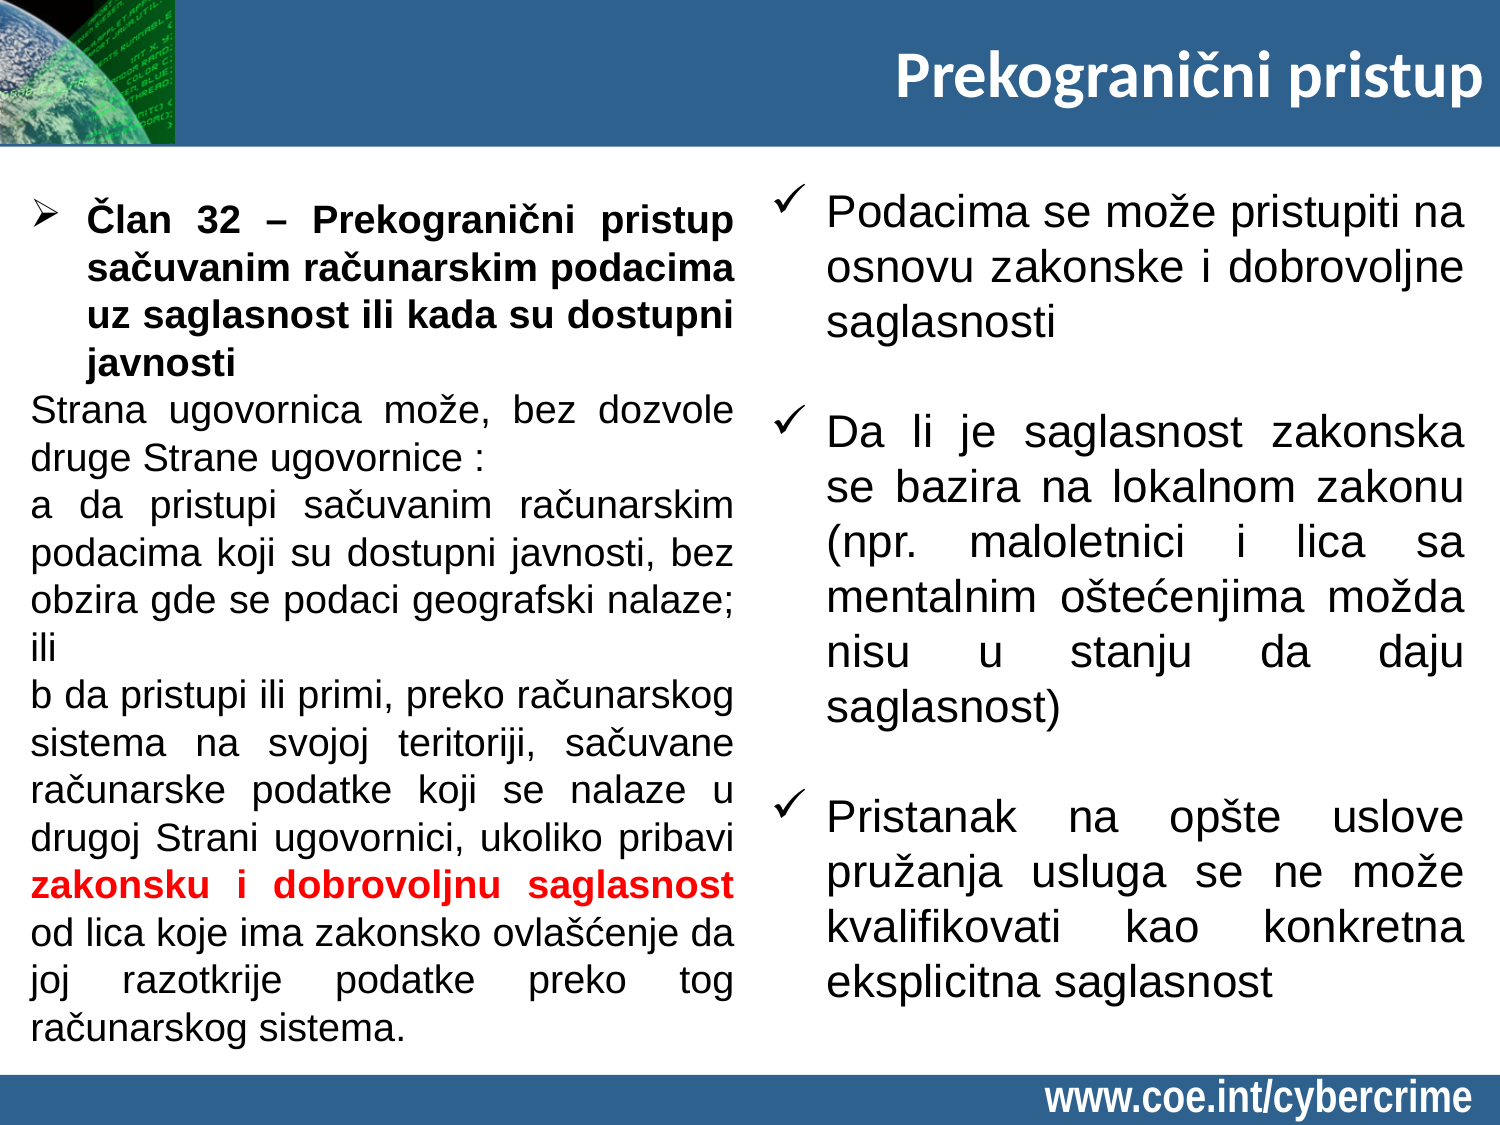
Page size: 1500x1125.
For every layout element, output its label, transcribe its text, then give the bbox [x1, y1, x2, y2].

text_box Podacima se može pristupiti na osnovu zakonske i dobrovoljne saglasnosti Da li je saglasnost zakonska se bazira na lokalnom zakonu (npr. maloletnici i lica sa mentalnim oštećenjima možda nisu u stanju da daju saglasnost) Pristanak na opšte uslove pružanja usluga se ne može kvalifikovati kao konkretna eksplicitna saglasnost [755, 174, 1480, 1014]
text_box Prekogranični pristup [177, 0, 1500, 149]
picture [0, 0, 175, 144]
text_box [0, 1073, 1030, 1125]
text_box Član 32 – Prekogranični pristup sačuvanim računarskim podacima uz saglasnost ili kada su dostupni javnosti Strana ugovornica može, bez dozvole druge Strane ugovornice : a da pristupi sačuvanim računarskim podacima koji su dostupni javnosti, bez obzira gde se podaci geografski nalaze; ili b da pristupi ili primi, preko računarskog sistema na svojoj teritoriji, sačuvane računarske podatke koji se nalaze u drugoj Strani ugovornici, ukoliko pribavi zakonsku i dobrovoljnu saglasnost od lica koje ima zakonsko ovlašćenje da joj razotkrije podatke preko tog računarskog sistema. [15, 186, 750, 1057]
text_box www.coe.int/cybercrime [1030, 1059, 1500, 1125]
